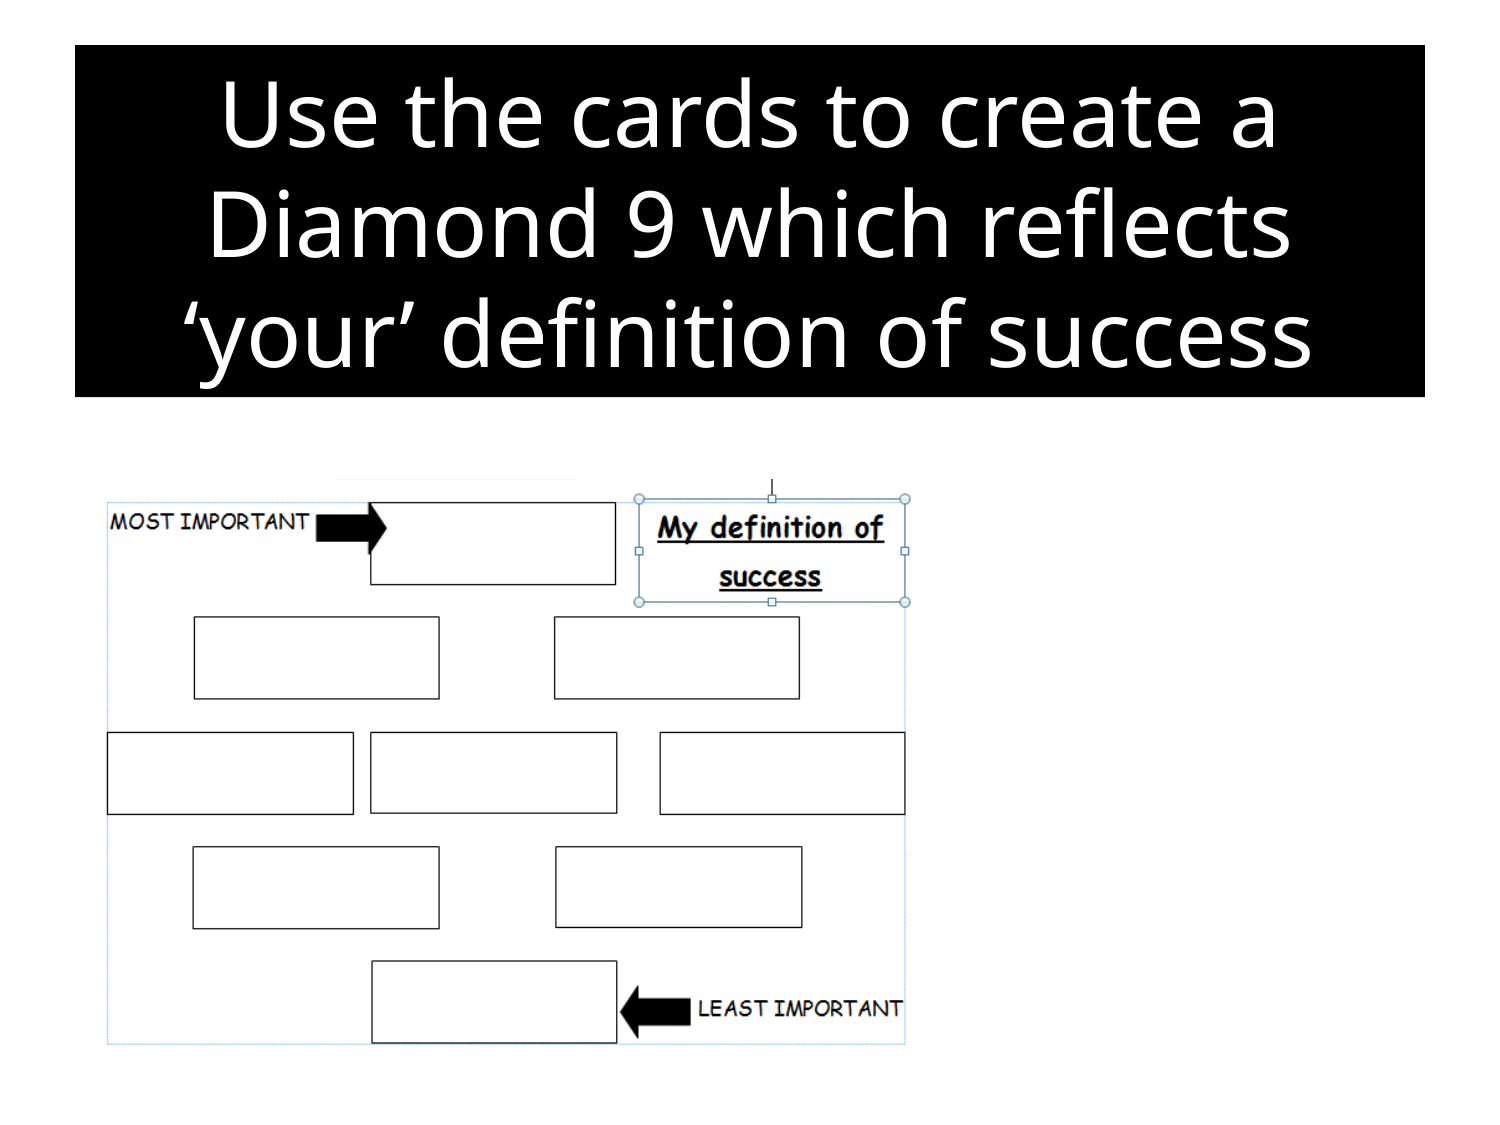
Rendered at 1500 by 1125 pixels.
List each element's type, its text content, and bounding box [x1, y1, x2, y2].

title Use the cards to create a Diamond 9 which reflects ‘your’ definition of success [75, 45, 1425, 398]
picture [100, 479, 928, 1059]
